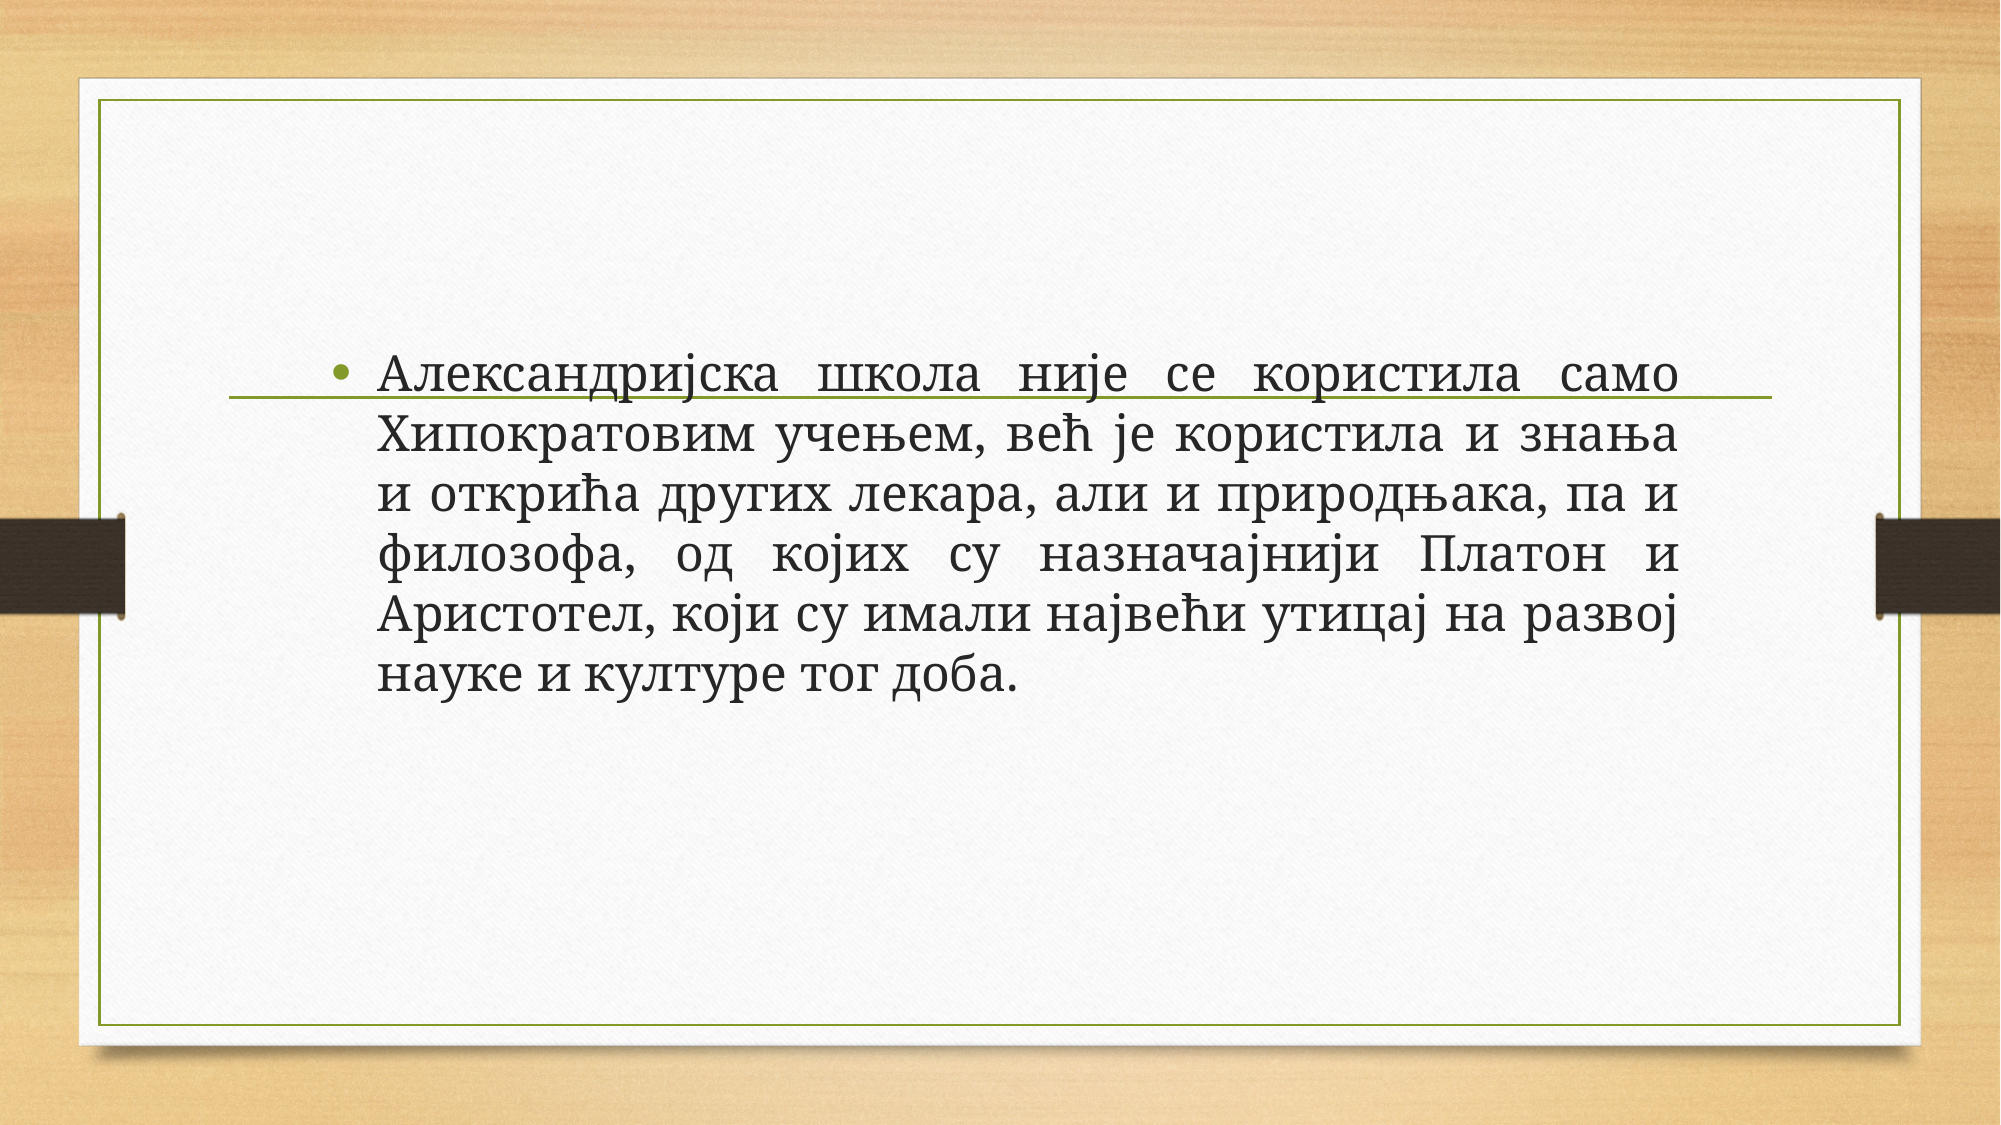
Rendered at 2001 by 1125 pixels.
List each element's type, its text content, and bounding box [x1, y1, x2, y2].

picture [0, 0, 2001, 1125]
list Александријска школа није се користила само Хипократовим учењем, већ је користила и знања и открића других лекара, али и природњака, па и филозофа, од којих су назначајнији Платон и Аристотел, који су имали највећи утицај на развој науке и културе тог доба. [316, 334, 1696, 720]
